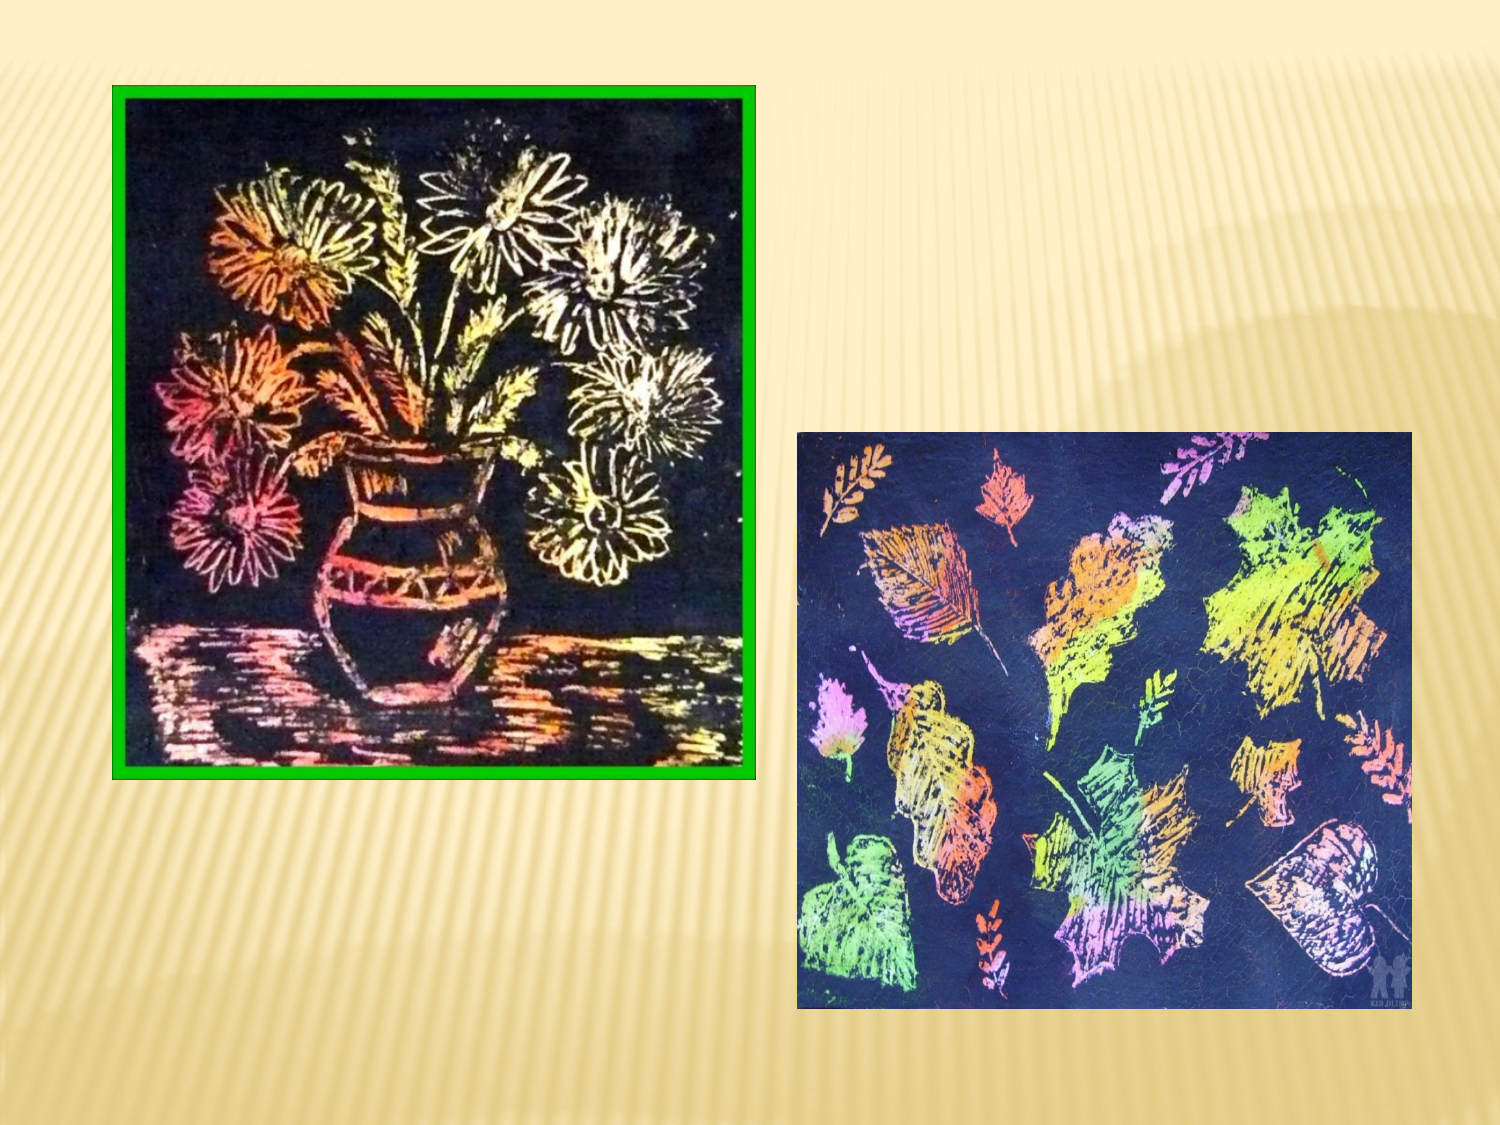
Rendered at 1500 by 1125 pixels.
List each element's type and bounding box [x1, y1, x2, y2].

picture [796, 432, 1412, 1010]
picture [111, 85, 756, 780]
